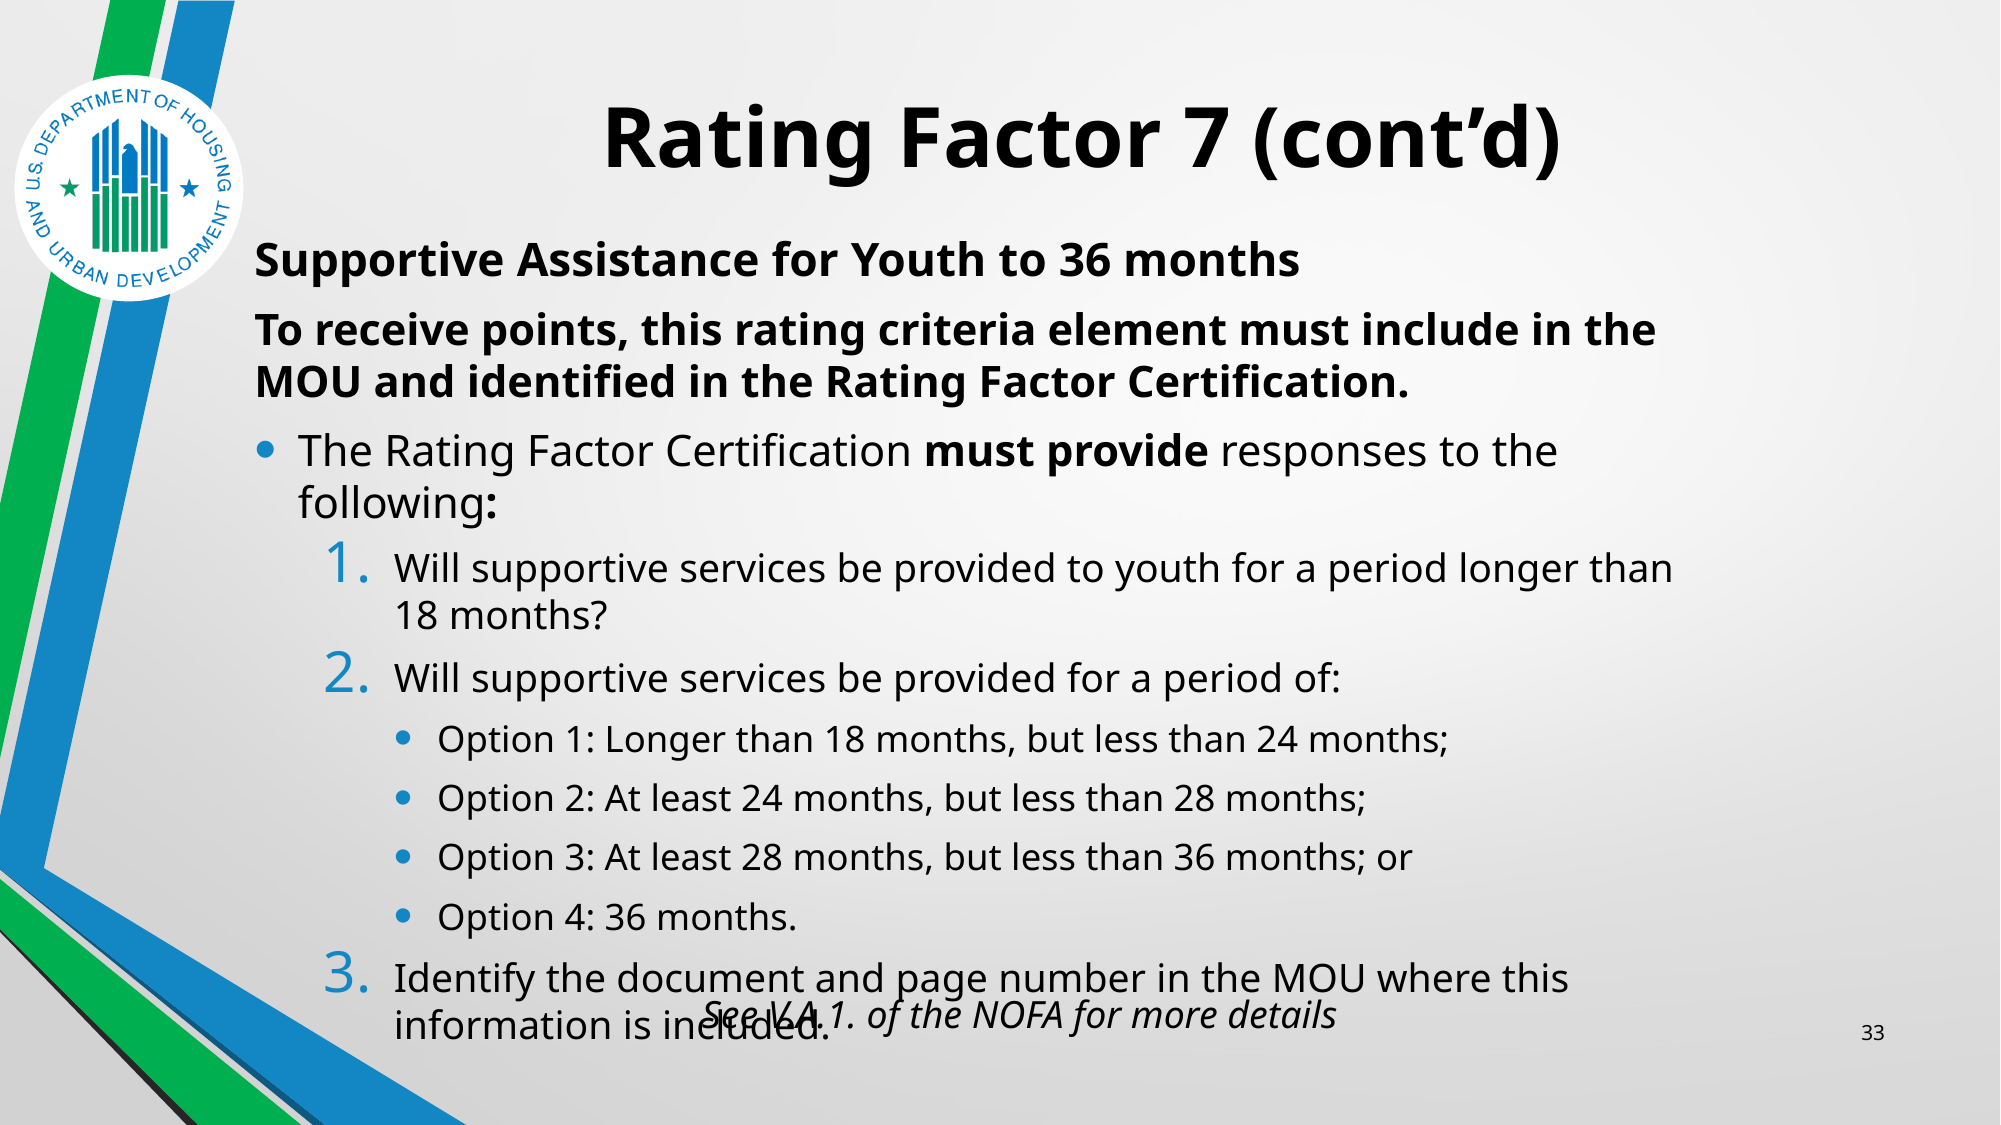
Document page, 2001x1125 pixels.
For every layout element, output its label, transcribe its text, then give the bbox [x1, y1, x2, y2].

text_box See V.A.1. of the NOFA for more details [687, 983, 1353, 1044]
picture [26, 89, 231, 287]
title Rating Factor 7 (cont’d) [239, 27, 1925, 241]
slide_number 33 [1809, 1003, 1900, 1064]
list Supportive Assistance for Youth to 36 months To receive points, this rating criteria element must include in the MOU and identified in the Rating Factor Certification. The Rating Factor Certification must provide responses to the following: Will supportive services be provided to youth for a period longer than 18 months? Will supportive services be provided for a period of: Option 1: Longer than 18 months, but less than 24 months; Option 2: At least 24 months, but less than 28 months; Option 3: At least 28 months, but less than 36 months; or Option 4: 36 months. Identify the document and page number in the MOU where this information is included. [239, 223, 1708, 1064]
